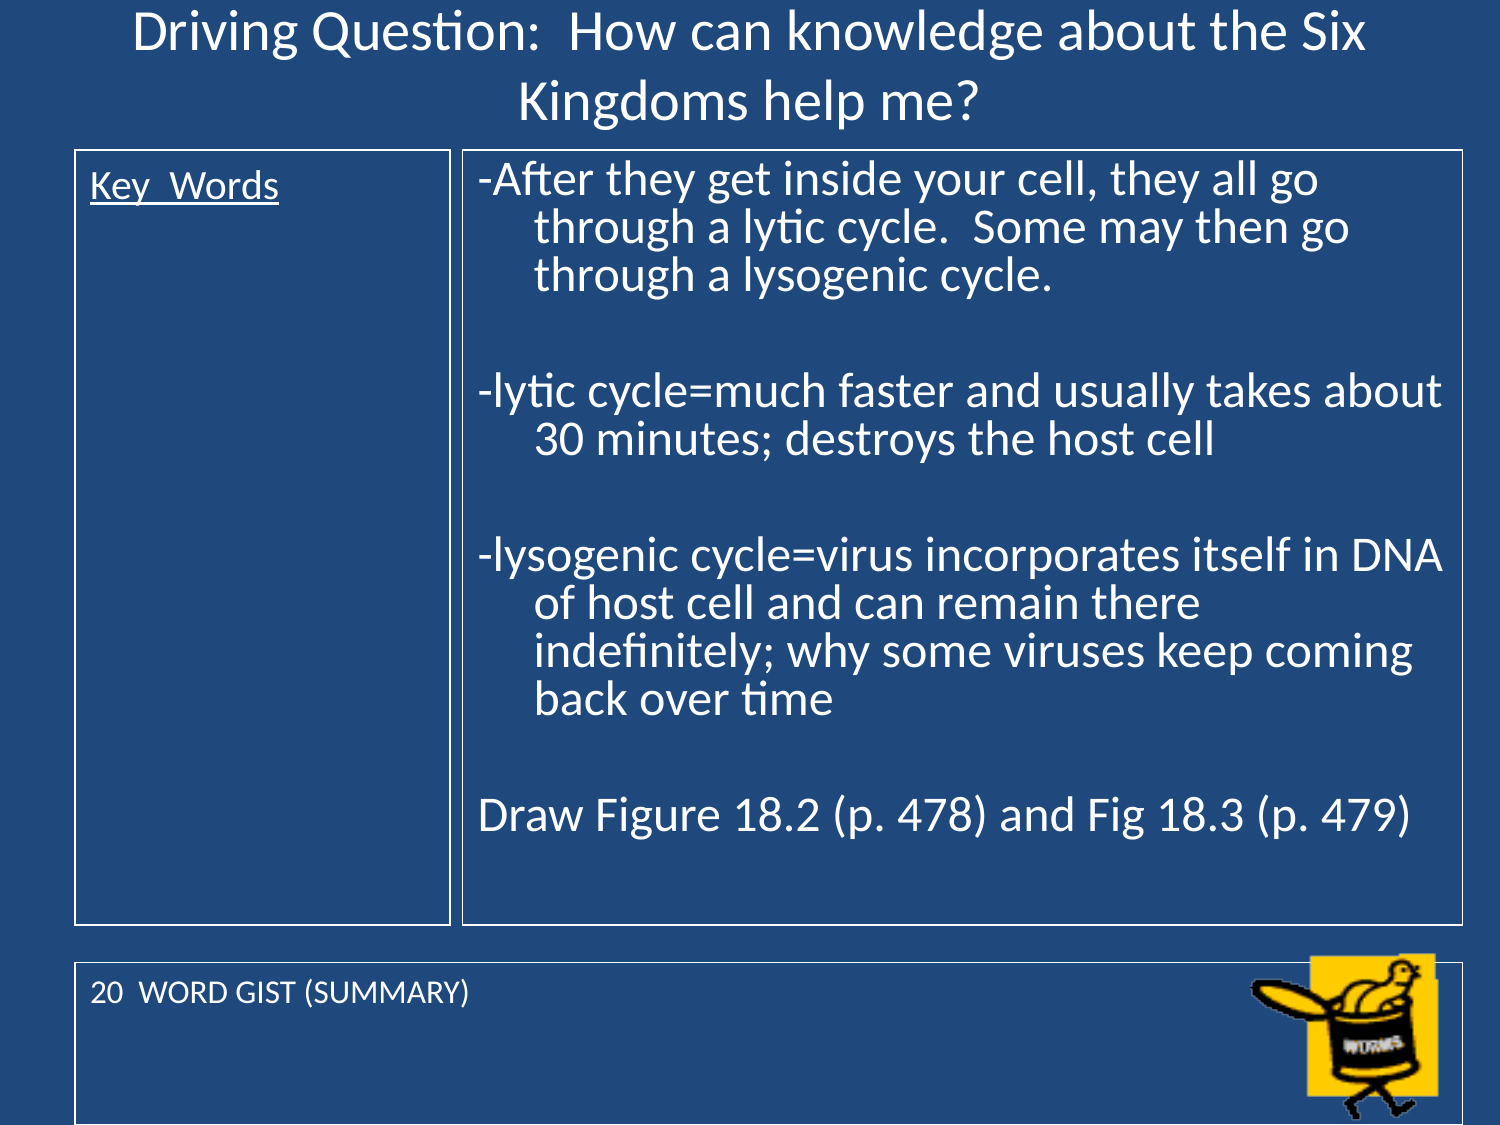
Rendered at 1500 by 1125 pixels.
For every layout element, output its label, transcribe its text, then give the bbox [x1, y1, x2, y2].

list 20 WORD GIST (SUMMARY) [1454, 962, 1463, 1125]
list 20 WORD GIST (SUMMARY) [74, 962, 1244, 1125]
title Driving Question: How can knowledge about the Six Kingdoms help me? [74, 0, 1426, 126]
list -After they get inside your cell, they all go through a lytic cycle. Some may then go through a lysogenic cycle. -lytic cycle=much faster and usually takes about 30 minutes; destroys the host cell -lysogenic cycle=virus incorporates itself in DNA of host cell and can remain there indefinitely; why some viruses keep coming back over time Draw Figure 18.2 (p. 478) and Fig 18.3 (p. 479) [462, 149, 1463, 926]
picture [1249, 924, 1451, 1125]
list Key Words [74, 149, 451, 926]
